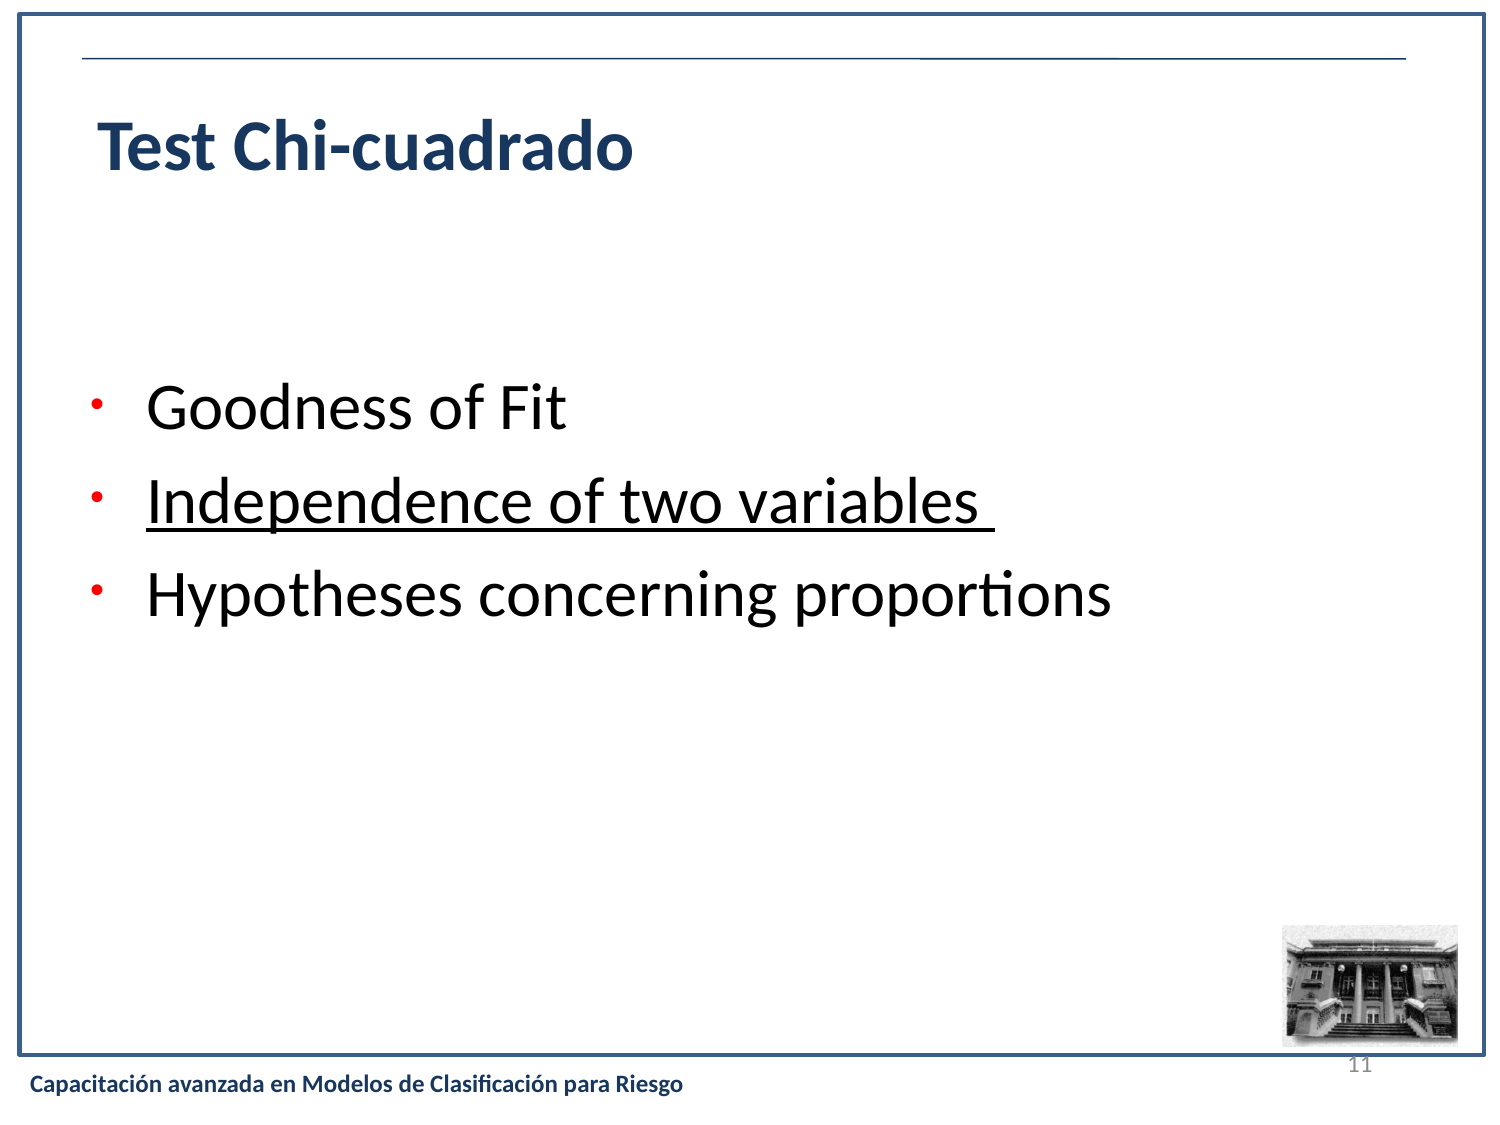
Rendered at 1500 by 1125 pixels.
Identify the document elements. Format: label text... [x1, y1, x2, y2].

list Goodness of Fit Independence of two variables Hypotheses concerning proportions [74, 262, 1426, 1006]
slide_number 11 [1074, 1025, 1388, 1100]
title Test Chi-cuadrado [81, 81, 1414, 202]
picture [1282, 925, 1458, 1047]
